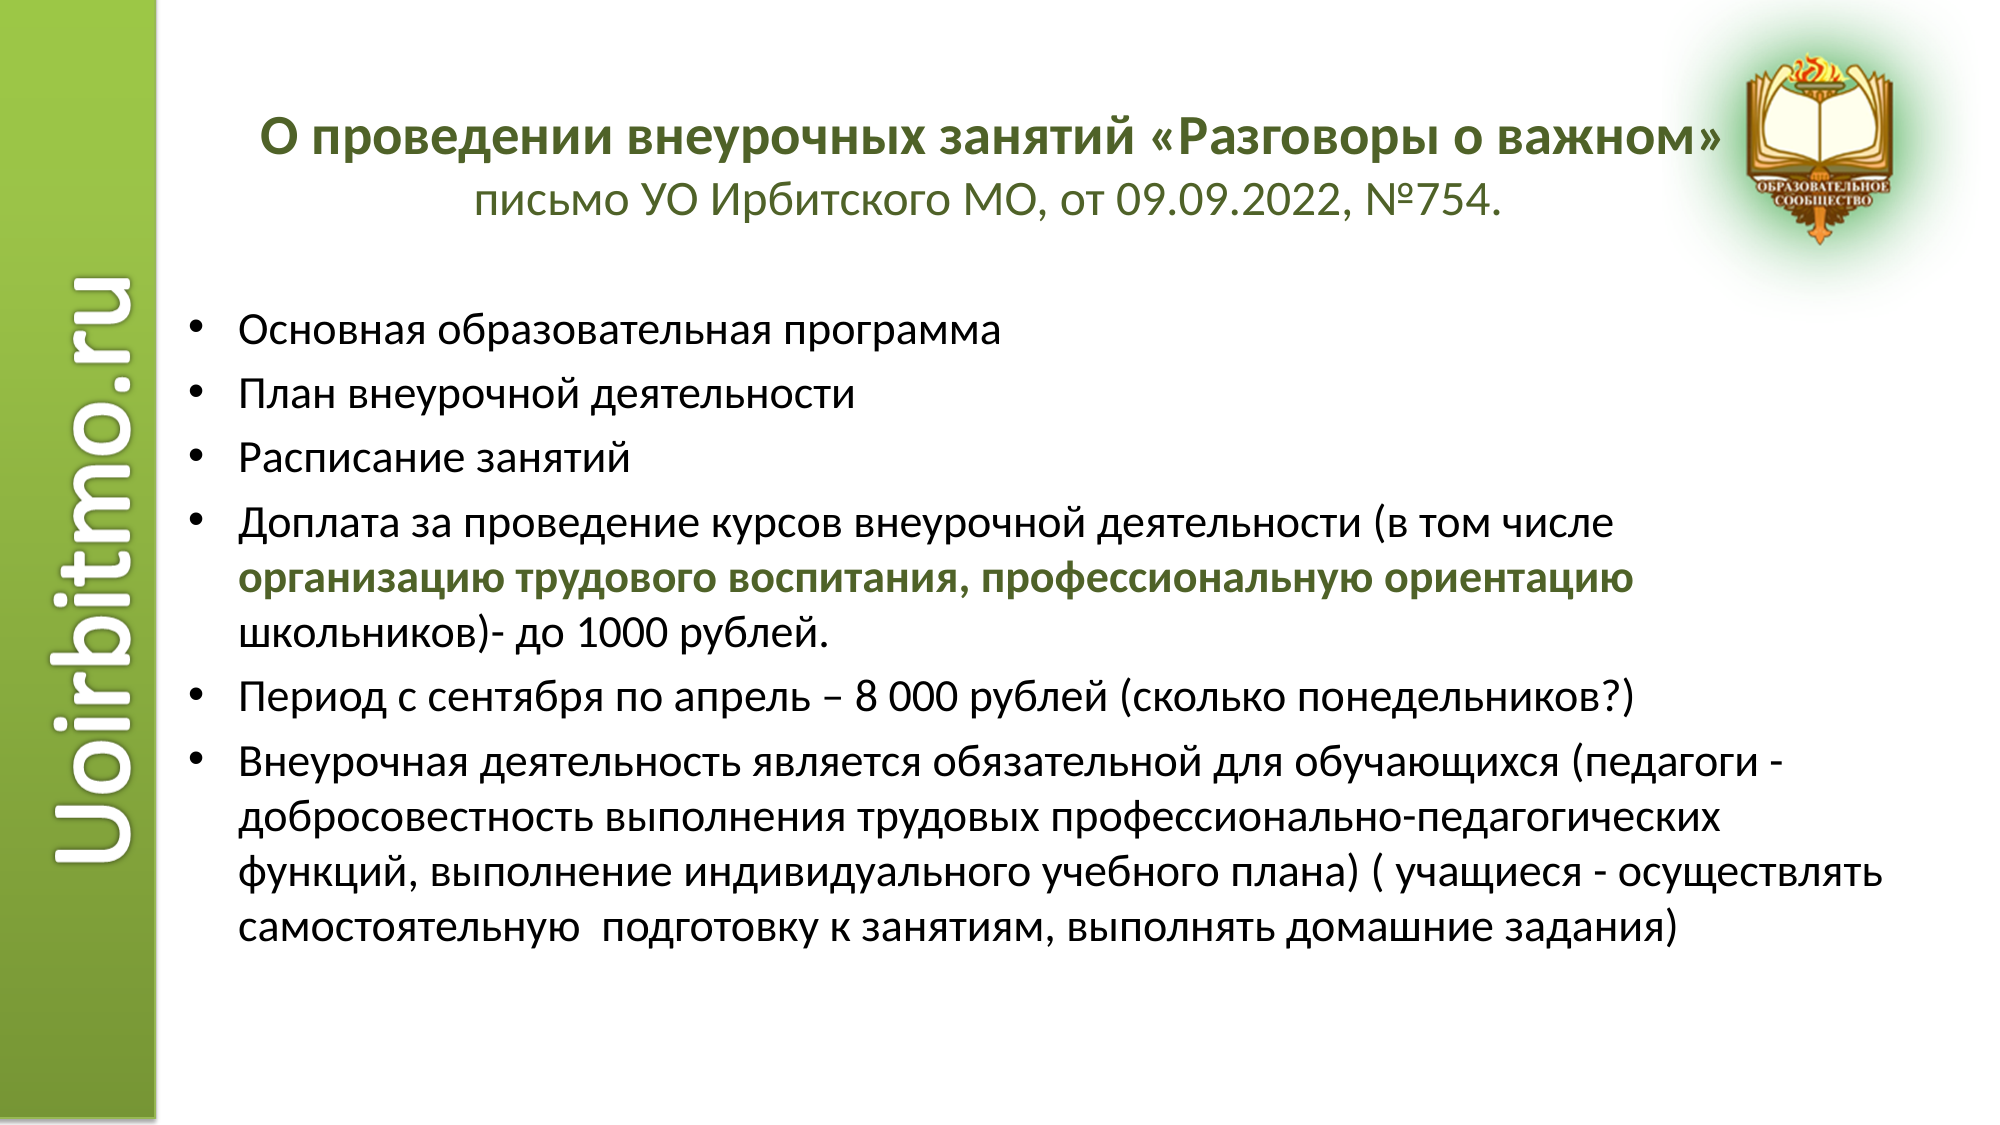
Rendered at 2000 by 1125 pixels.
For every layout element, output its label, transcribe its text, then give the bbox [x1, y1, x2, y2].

list Основная образовательная программа План внеурочной деятельности Расписание занятий Доплата за проведение курсов внеурочной деятельности (в том числе организацию трудового воспитания, профессиональную ориентацию школьников)- до 1000 рублей. Период с сентября по апрель – 8 000 рублей (сколько понедельников?) Внеурочная деятельность является обязательной для обучающихся (педагоги - добросовестность выполнения трудовых профессионально-педагогических функций, выполнение индивидуального учебного плана) ( учащиеся - осуществлять самостоятельную подготовку к занятиям, выполнять домашние задания) [173, 290, 1900, 1005]
title О проведении внеурочных занятий «Разговоры о важном» письмо УО Ирбитского МО, от 09.09.2022, №754. [173, 90, 1815, 233]
picture [0, 0, 2000, 1125]
